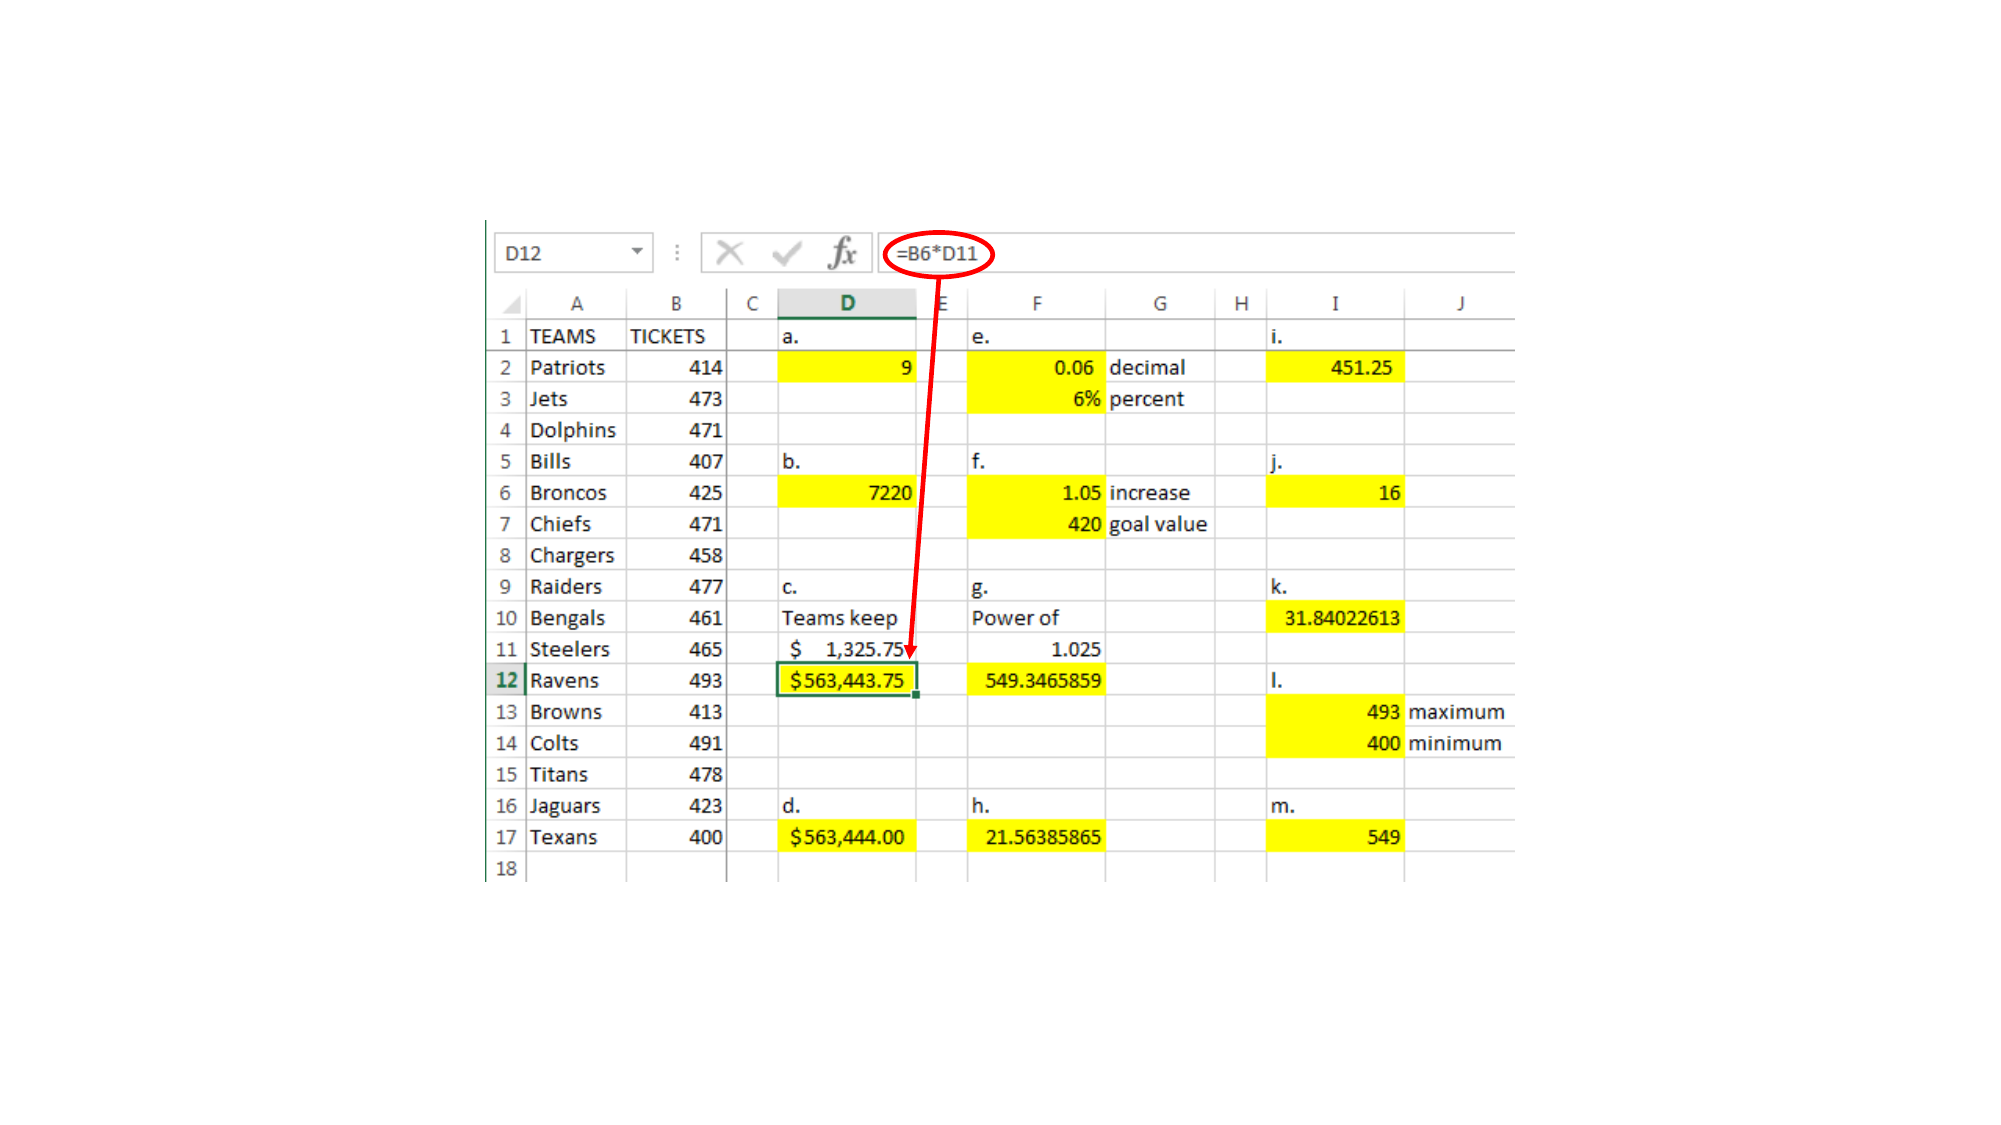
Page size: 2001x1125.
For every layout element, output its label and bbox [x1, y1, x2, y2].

list [485, 220, 1515, 882]
text_box [909, 276, 939, 660]
